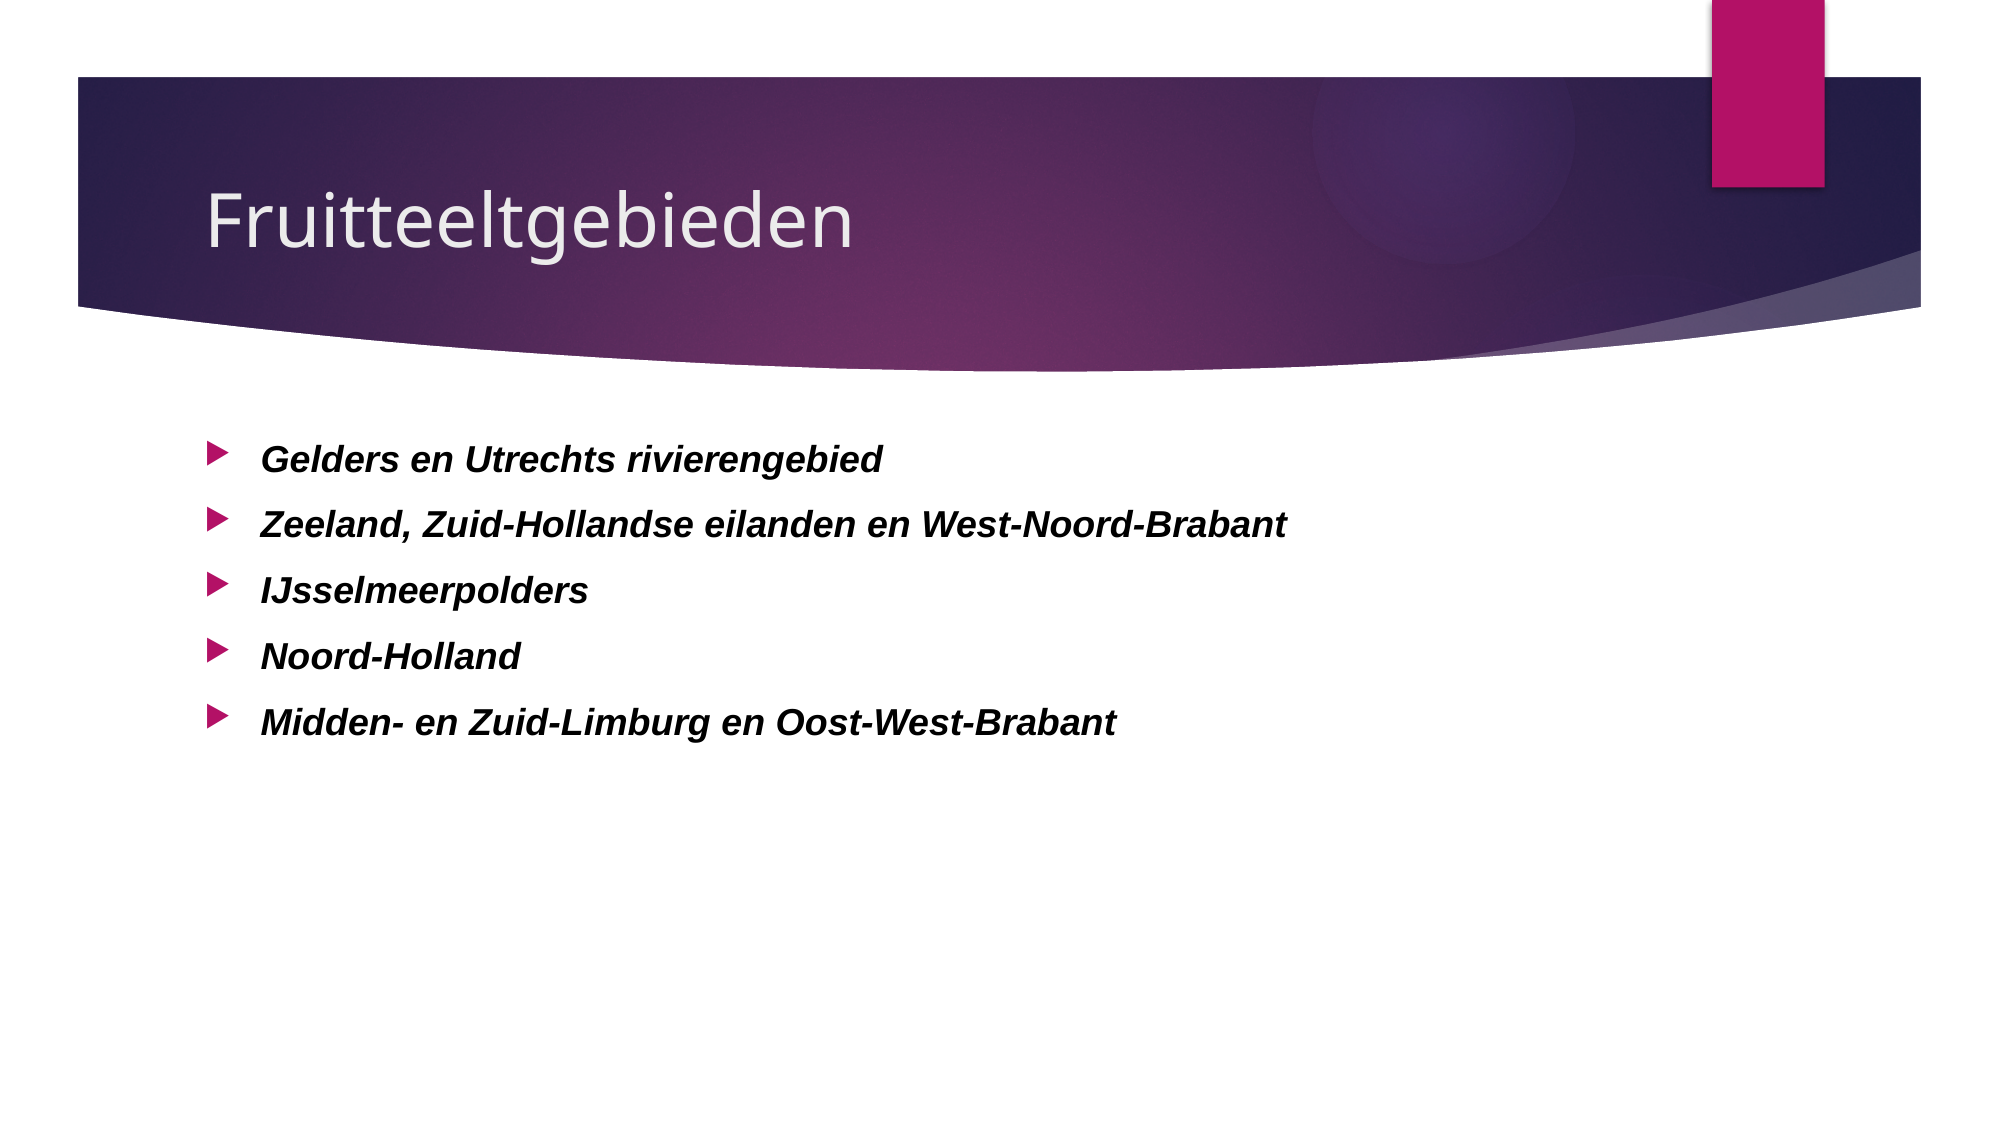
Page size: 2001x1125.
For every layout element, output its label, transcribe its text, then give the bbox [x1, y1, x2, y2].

title Fruitteeltgebieden [189, 159, 1627, 276]
list Gelders en Utrechts rivierengebied Zeeland, Zuid-Hollandse eilanden en West-Noord-Brabant IJsselmeerpolders Noord-Holland Midden- en Zuid-Limburg en Oost-West-Brabant [189, 427, 1638, 988]
